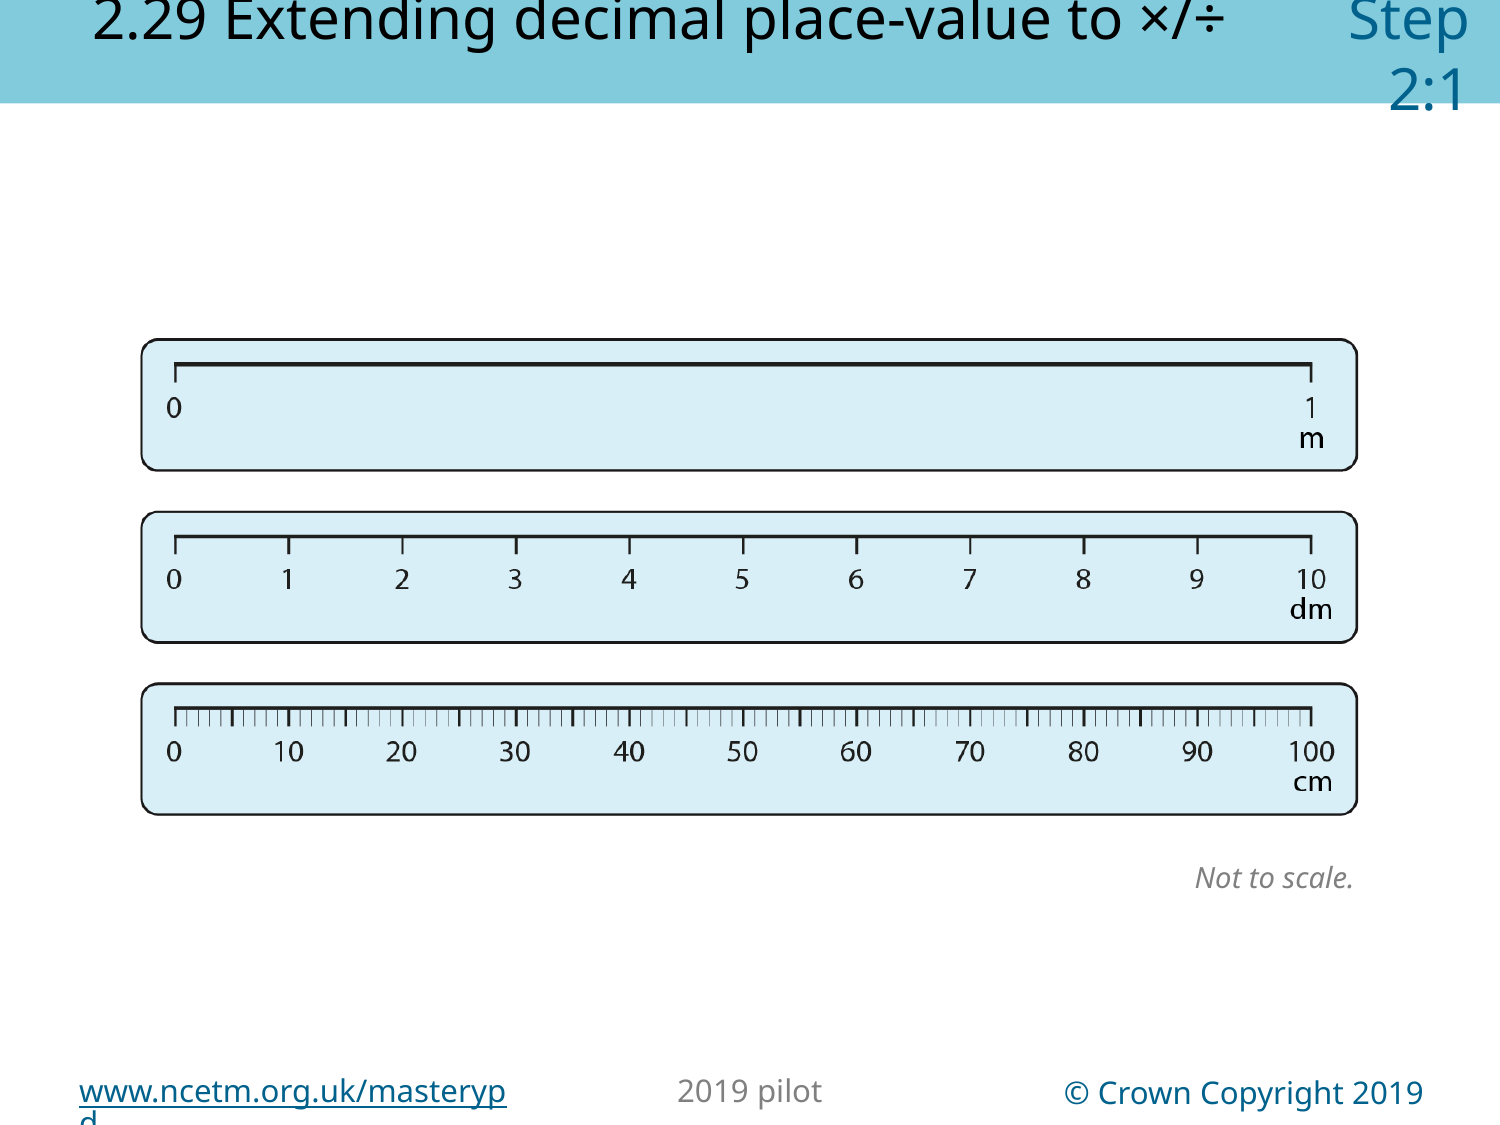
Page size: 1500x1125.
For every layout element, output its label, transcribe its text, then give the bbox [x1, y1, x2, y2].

picture [130, 337, 1370, 838]
text_box Not to scale. [1081, 852, 1370, 902]
list 2.29 Extending decimal place-value to ×/÷ Step 2:1 [0, 0, 1500, 104]
